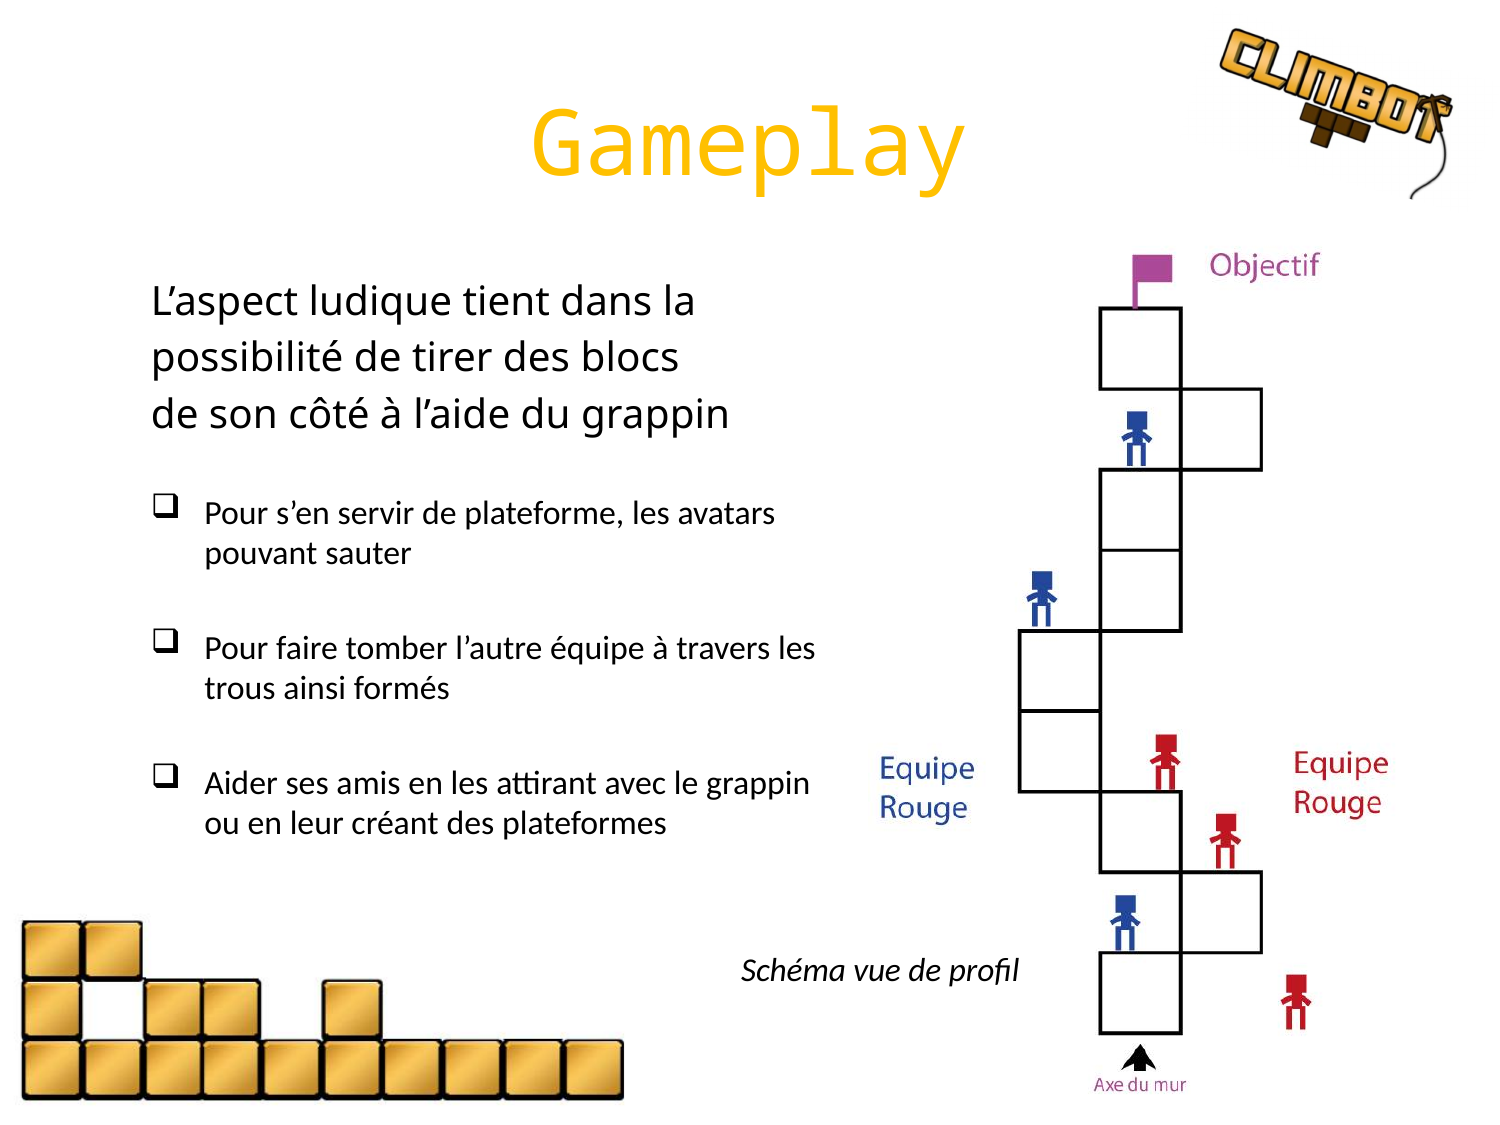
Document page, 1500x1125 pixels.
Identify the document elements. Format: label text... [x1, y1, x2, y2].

list L’aspect ludique tient dans la possibilité de tirer des blocs de son côté à l’aide du grappin Pour s’en servir de plateforme, les avatars pouvant sauter Pour faire tomber l’autre équipe à travers les trous ainsi formés Aider ses amis en les attirant avec le grappin ou en leur créant des plateformes [135, 267, 857, 702]
picture [5, 231, 1412, 1113]
picture [1192, 8, 1500, 213]
title Gameplay [75, 45, 1425, 233]
